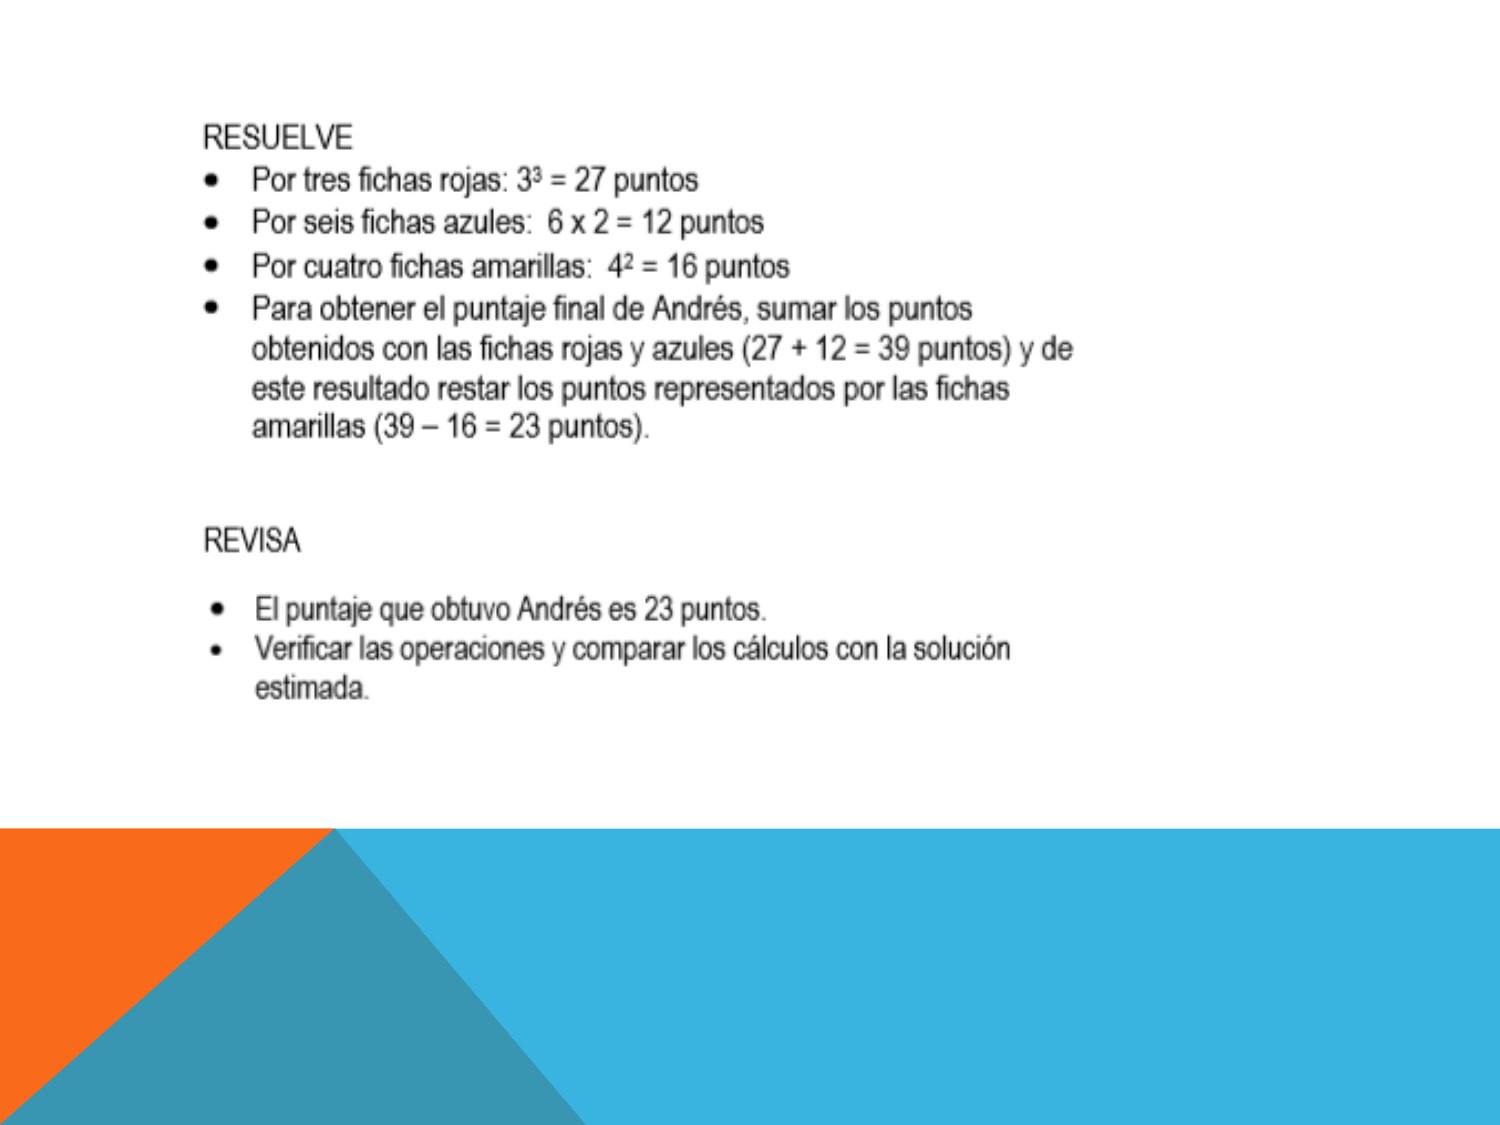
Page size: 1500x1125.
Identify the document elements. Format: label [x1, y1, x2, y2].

text_box [163, 512, 1039, 726]
picture [164, 101, 1134, 454]
